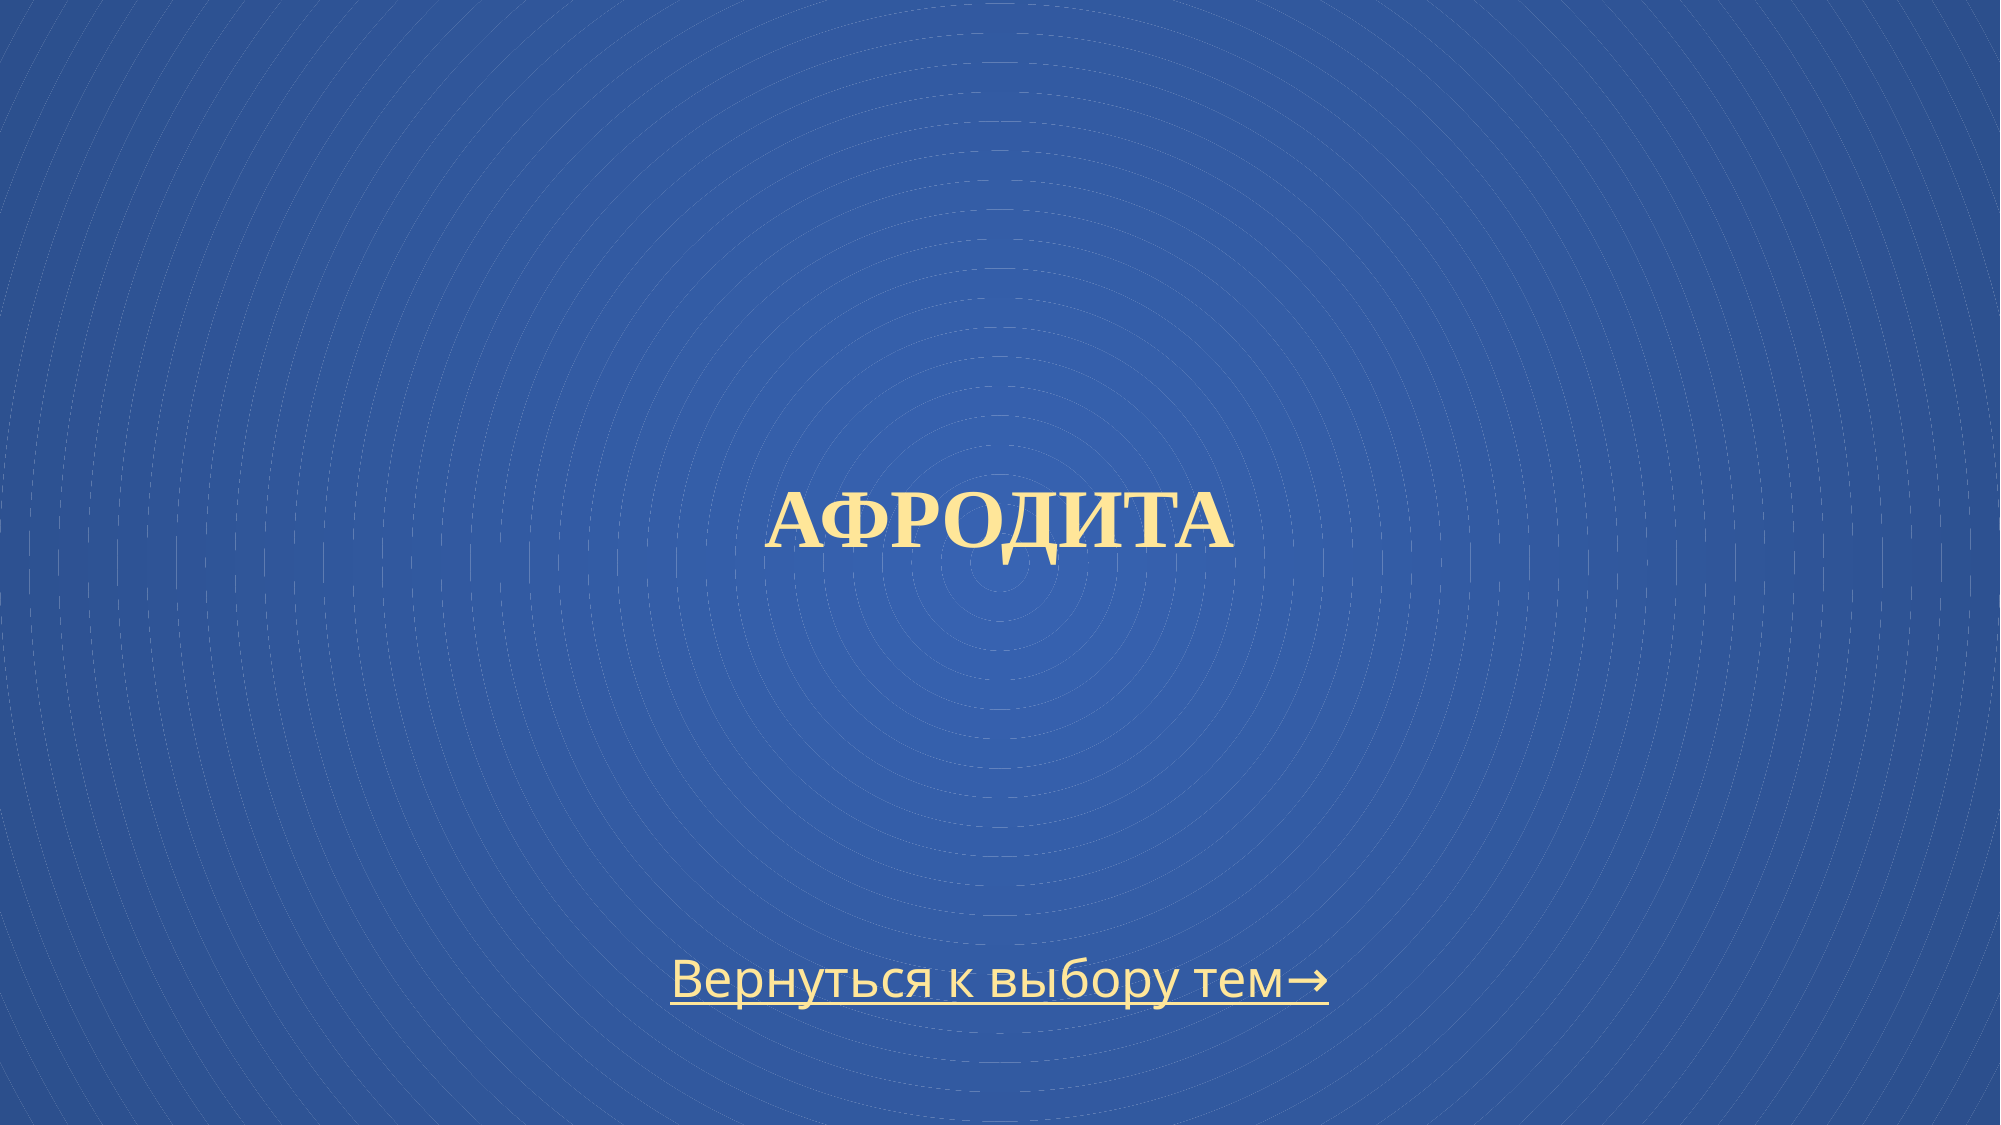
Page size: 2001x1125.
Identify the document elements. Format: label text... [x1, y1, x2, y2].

title Афродита [117, 396, 1883, 646]
text_box Вернуться к выбору тем→ [655, 938, 1345, 1016]
